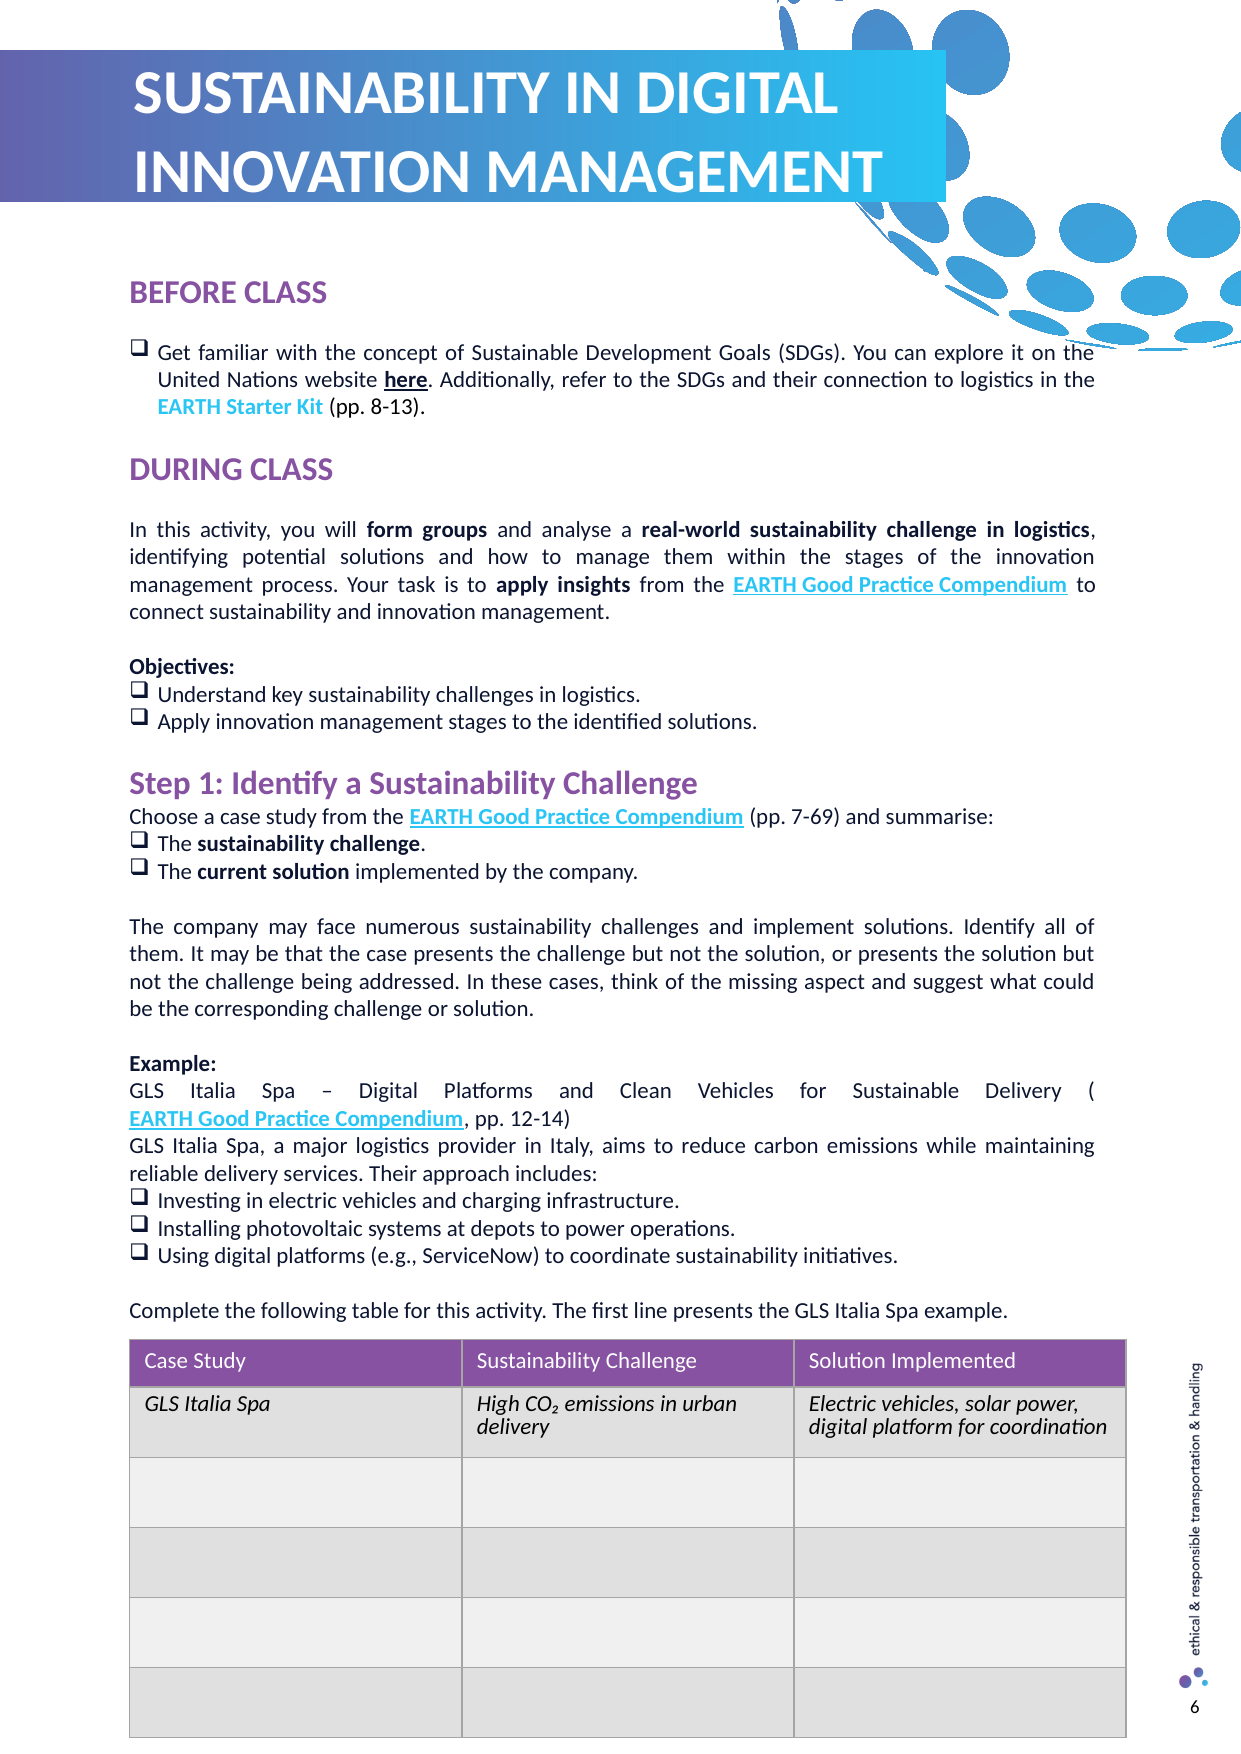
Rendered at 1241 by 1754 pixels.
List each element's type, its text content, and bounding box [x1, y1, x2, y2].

text_box [1009, 310, 1069, 336]
text_box [852, 9, 913, 50]
table_cell [795, 1458, 1125, 1527]
text_box [1065, 339, 1117, 349]
table_cell [463, 1528, 793, 1597]
table_cell [463, 1598, 793, 1667]
text_box [932, 10, 1010, 95]
table_cell [795, 1528, 1125, 1597]
text_box [888, 202, 949, 243]
picture [1179, 1357, 1217, 1680]
text_box [779, 6, 799, 50]
table_cell [130, 1598, 461, 1667]
table_header Case Study [130, 1340, 461, 1386]
slide_number 6 [1153, 1676, 1215, 1736]
table_cell [130, 1528, 461, 1597]
text_box [1220, 270, 1241, 306]
text_box [1121, 276, 1188, 316]
table_cell [463, 1458, 793, 1527]
text_box [1221, 112, 1241, 172]
text_box [946, 114, 970, 181]
text_box [1026, 270, 1094, 312]
text_box [963, 196, 1036, 257]
table_cell High CO₂ emissions in urban delivery [463, 1388, 793, 1457]
table_cell [795, 1668, 1125, 1737]
text_box [1059, 203, 1137, 263]
text_box [1213, 340, 1241, 348]
table_header Sustainability Challenge [463, 1340, 793, 1386]
text_box [788, 0, 800, 4]
text_box [1086, 323, 1149, 345]
table_header Solution Implemented [795, 1340, 1125, 1386]
text_box [1167, 200, 1240, 258]
list BEFORE CLASS Get familiar with the concept of Sustainable Development Goals (SDGs). You can explore it on the United Nations website here. Additionally, refer to the SDGs and their connection to logistics in the EARTH Starter Kit (pp. 8-13).​ ​ DURING CLASS In this activity, you will form groups and analyse a real-world sustainability challenge in logistics, identifying potential solutions and how to manage them within the stages of the innovation management process. Your task is to apply insights from the EARTH Good Practice Compendium to connect sustainability and innovation management. Objectives: Understand key sustainability challenges in logistics. Apply innovation management stages to the identified solutions. Step 1: Identify a Sustainability Challenge Choose a case study from the EARTH Good Practice Compendium (pp. 7-69) and summarise: The sustainability challenge. The current solution implemented by the company. The company may face numerous sustainability challenges and implement solutions. Identify all of them. It may be that the case presents the challenge but not the solution, or presents the solution but not the challenge being addressed. In these cases, think of the missing aspect and suggest what could be the corresponding challenge or solution. Example: GLS Italia Spa – Digital Platforms and Clean Vehicles for Sustainable Delivery (EARTH Good Practice Compendium, pp. 12-14) GLS Italia Spa, a major logistics provider in Italy, aims to reduce carbon emissions while maintaining reliable delivery services. Their approach includes: Investing in electric vehicles and charging infrastructure. Installing photovoltaic systems at depots to power operations. Using digital platforms (e.g., ServiceNow) to coordinate sustainability initiatives. Complete the following table for this activity. The first line presents the GLS Italia Spa example. [114, 262, 1112, 1192]
table_cell [130, 1668, 461, 1737]
table_cell Electric vehicles, solar power, digital platform for coordination [795, 1388, 1125, 1457]
table_cell [463, 1668, 793, 1737]
text_box [1174, 321, 1233, 343]
list SUSTAINABILITY IN DIGITAL INNOVATION MANAGEMENT [0, 50, 946, 202]
text_box [946, 256, 1008, 299]
table_cell [130, 1458, 461, 1527]
text_box [945, 285, 999, 316]
table_cell GLS Italia Spa [130, 1388, 461, 1457]
text_box [855, 202, 939, 276]
table_cell [795, 1598, 1125, 1667]
